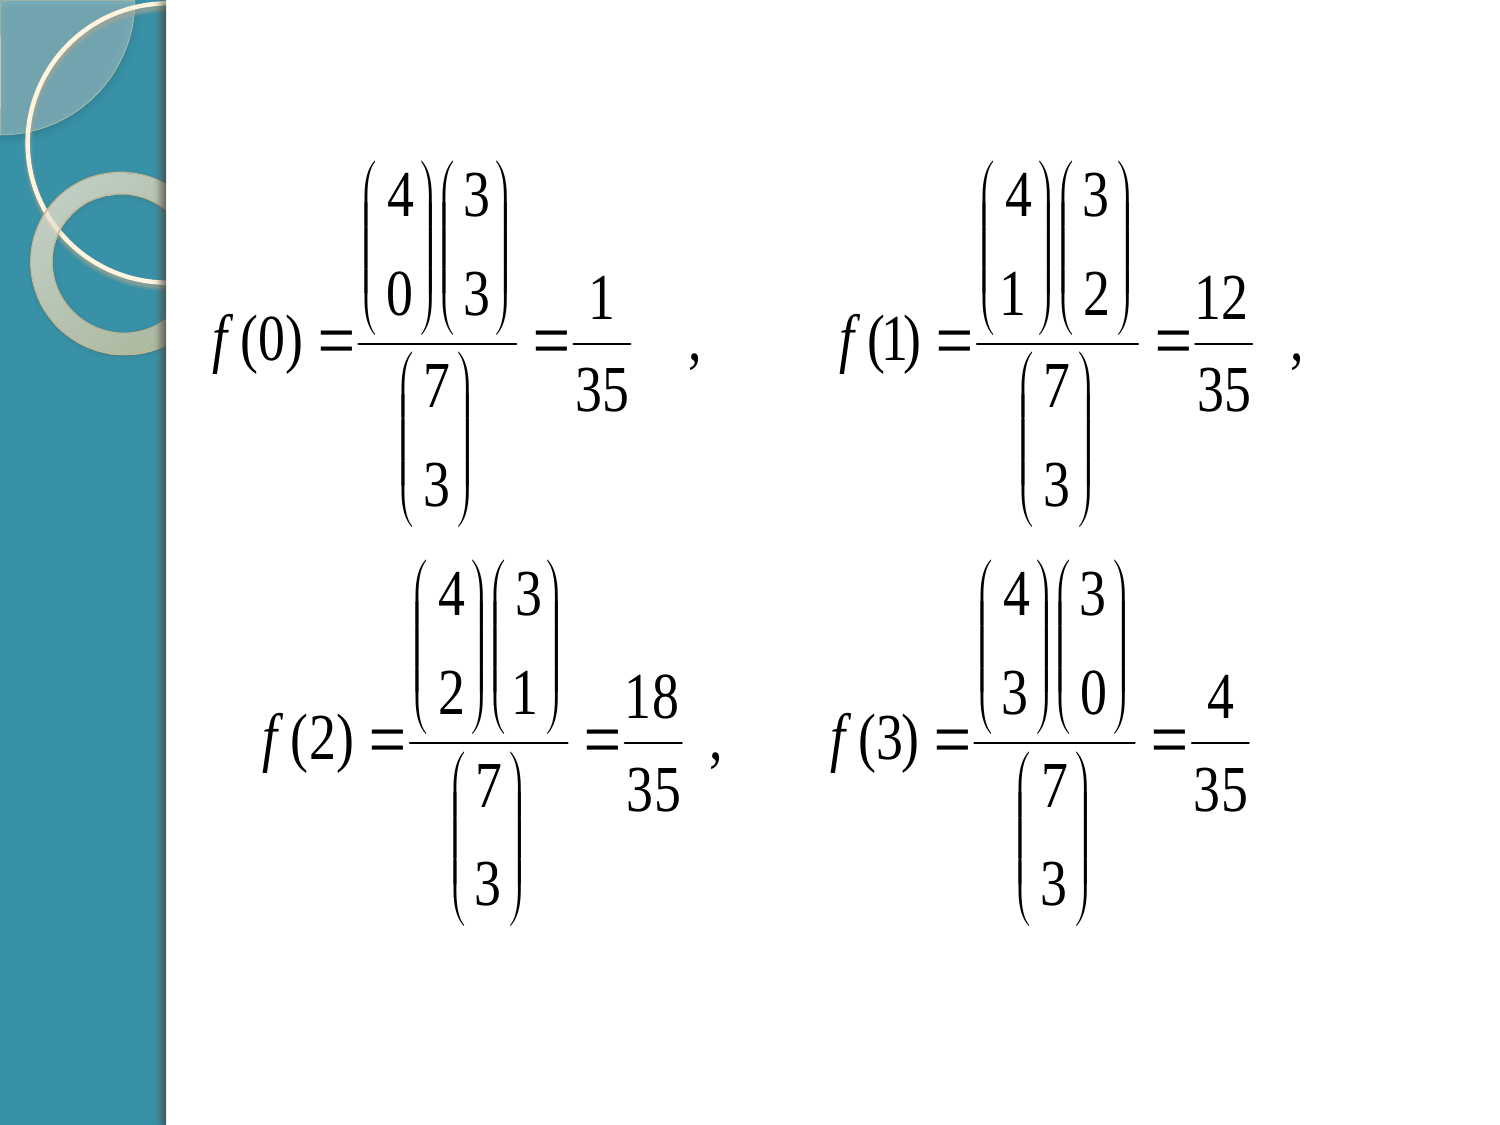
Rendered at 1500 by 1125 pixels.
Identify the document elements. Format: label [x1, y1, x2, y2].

text_box [193, 149, 1325, 938]
